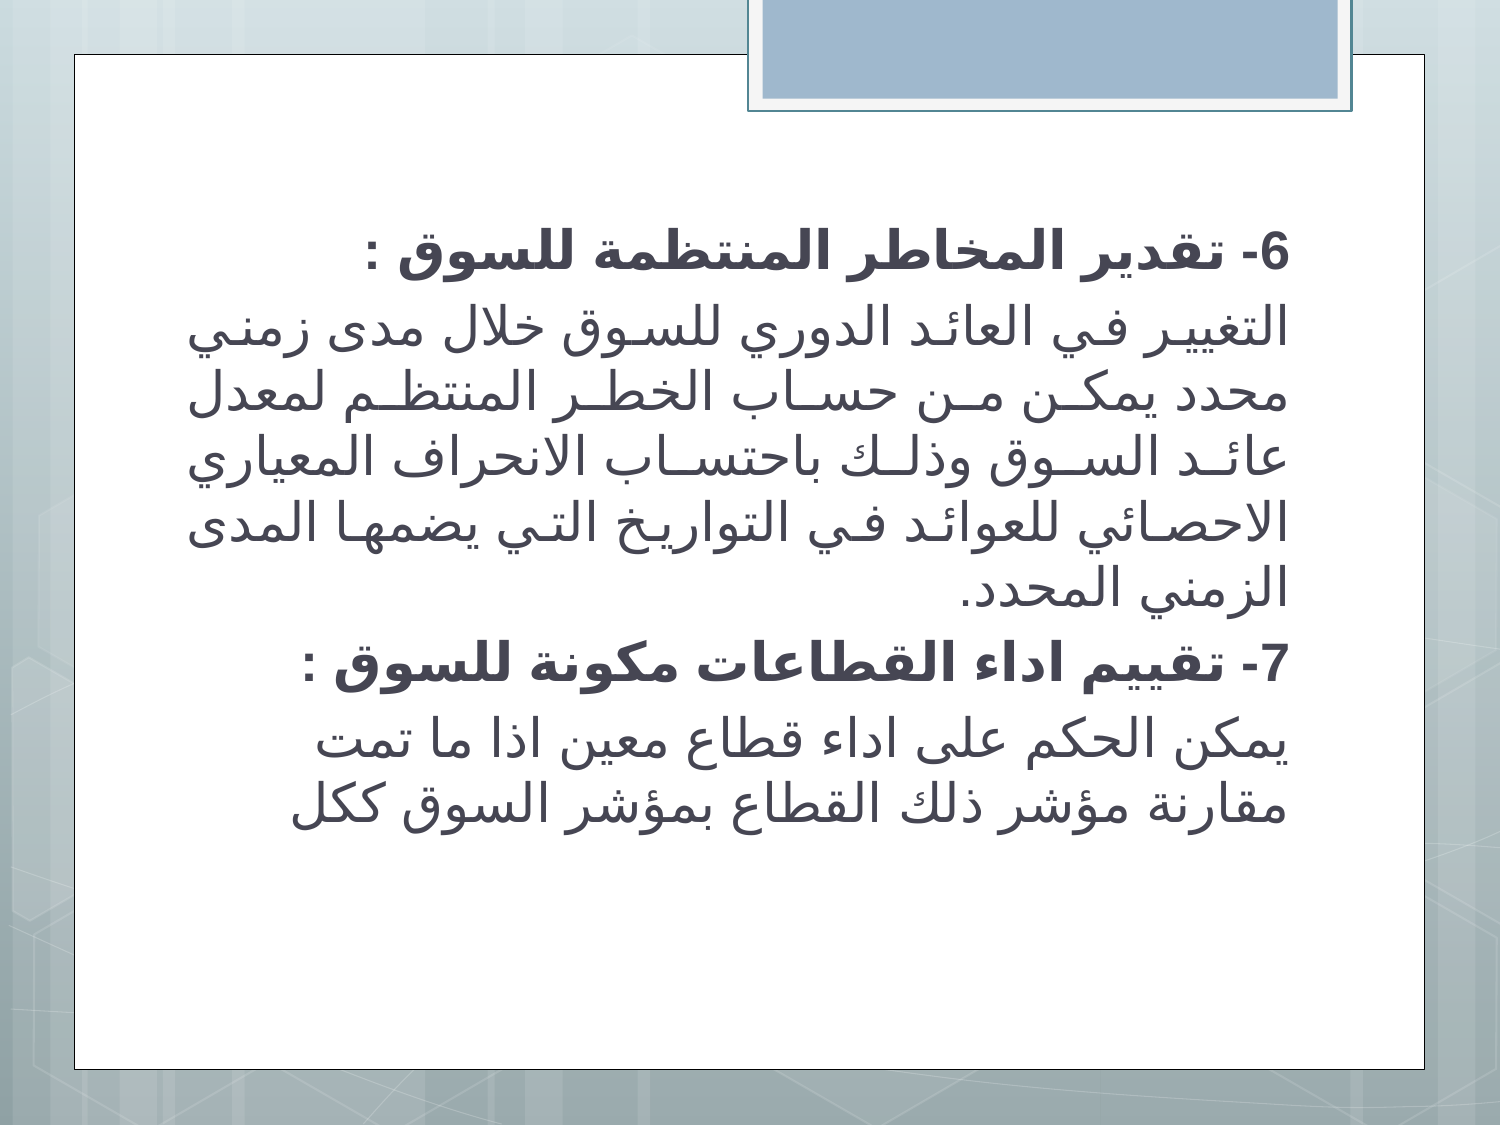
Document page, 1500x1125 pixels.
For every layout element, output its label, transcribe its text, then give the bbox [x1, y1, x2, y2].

list 6- تقدير المخاطر المنتظمة للسوق : التغيير في العائد الدوري للسوق خلال مدى زمني محدد يمكن من حساب الخطر المنتظم لمعدل عائد السوق وذلك باحتساب الانحراف المعياري الاحصائي للعوائد في التواريخ التي يضمها المدى الزمني المحدد. 7- تقييم اداء القطاعات مكونة للسوق : يمكن الحكم على اداء قطاع معين اذا ما تمت مقارنة مؤشر ذلك القطاع بمؤشر السوق ككل [171, 208, 1317, 957]
